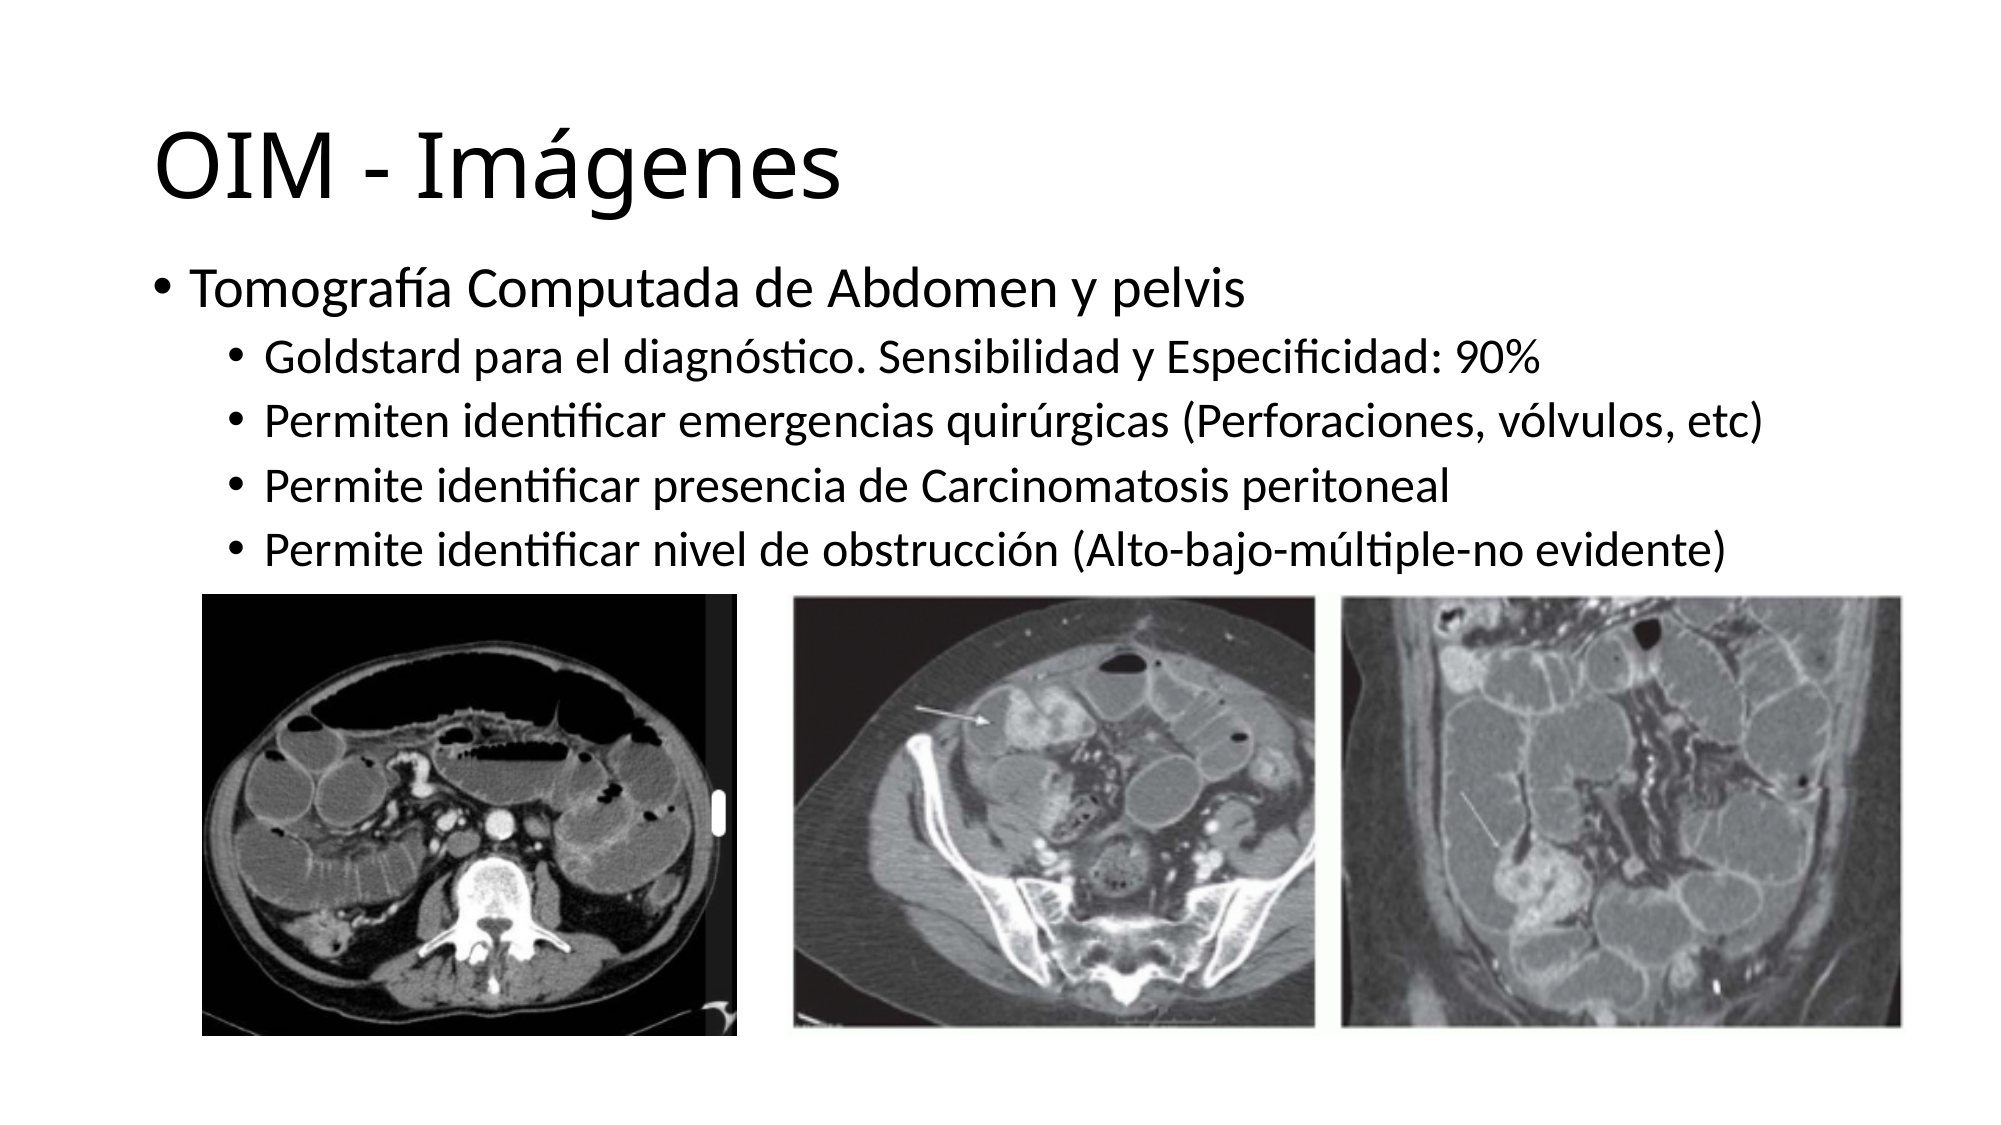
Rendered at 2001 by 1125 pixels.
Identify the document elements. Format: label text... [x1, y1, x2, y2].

picture [202, 594, 737, 1036]
picture [787, 594, 1906, 1036]
list Tomografía Computada de Abdomen y pelvis Goldstard para el diagnóstico. Sensibilidad y Especificidad: 90% Permiten identificar emergencias quirúrgicas (Perforaciones, vólvulos, etc) Permite identificar presencia de Carcinomatosis peritoneal Permite identificar nivel de obstrucción (Alto-bajo-múltiple-no evidente) [137, 249, 1863, 1014]
title OIM - Imágenes [137, 59, 1863, 249]
